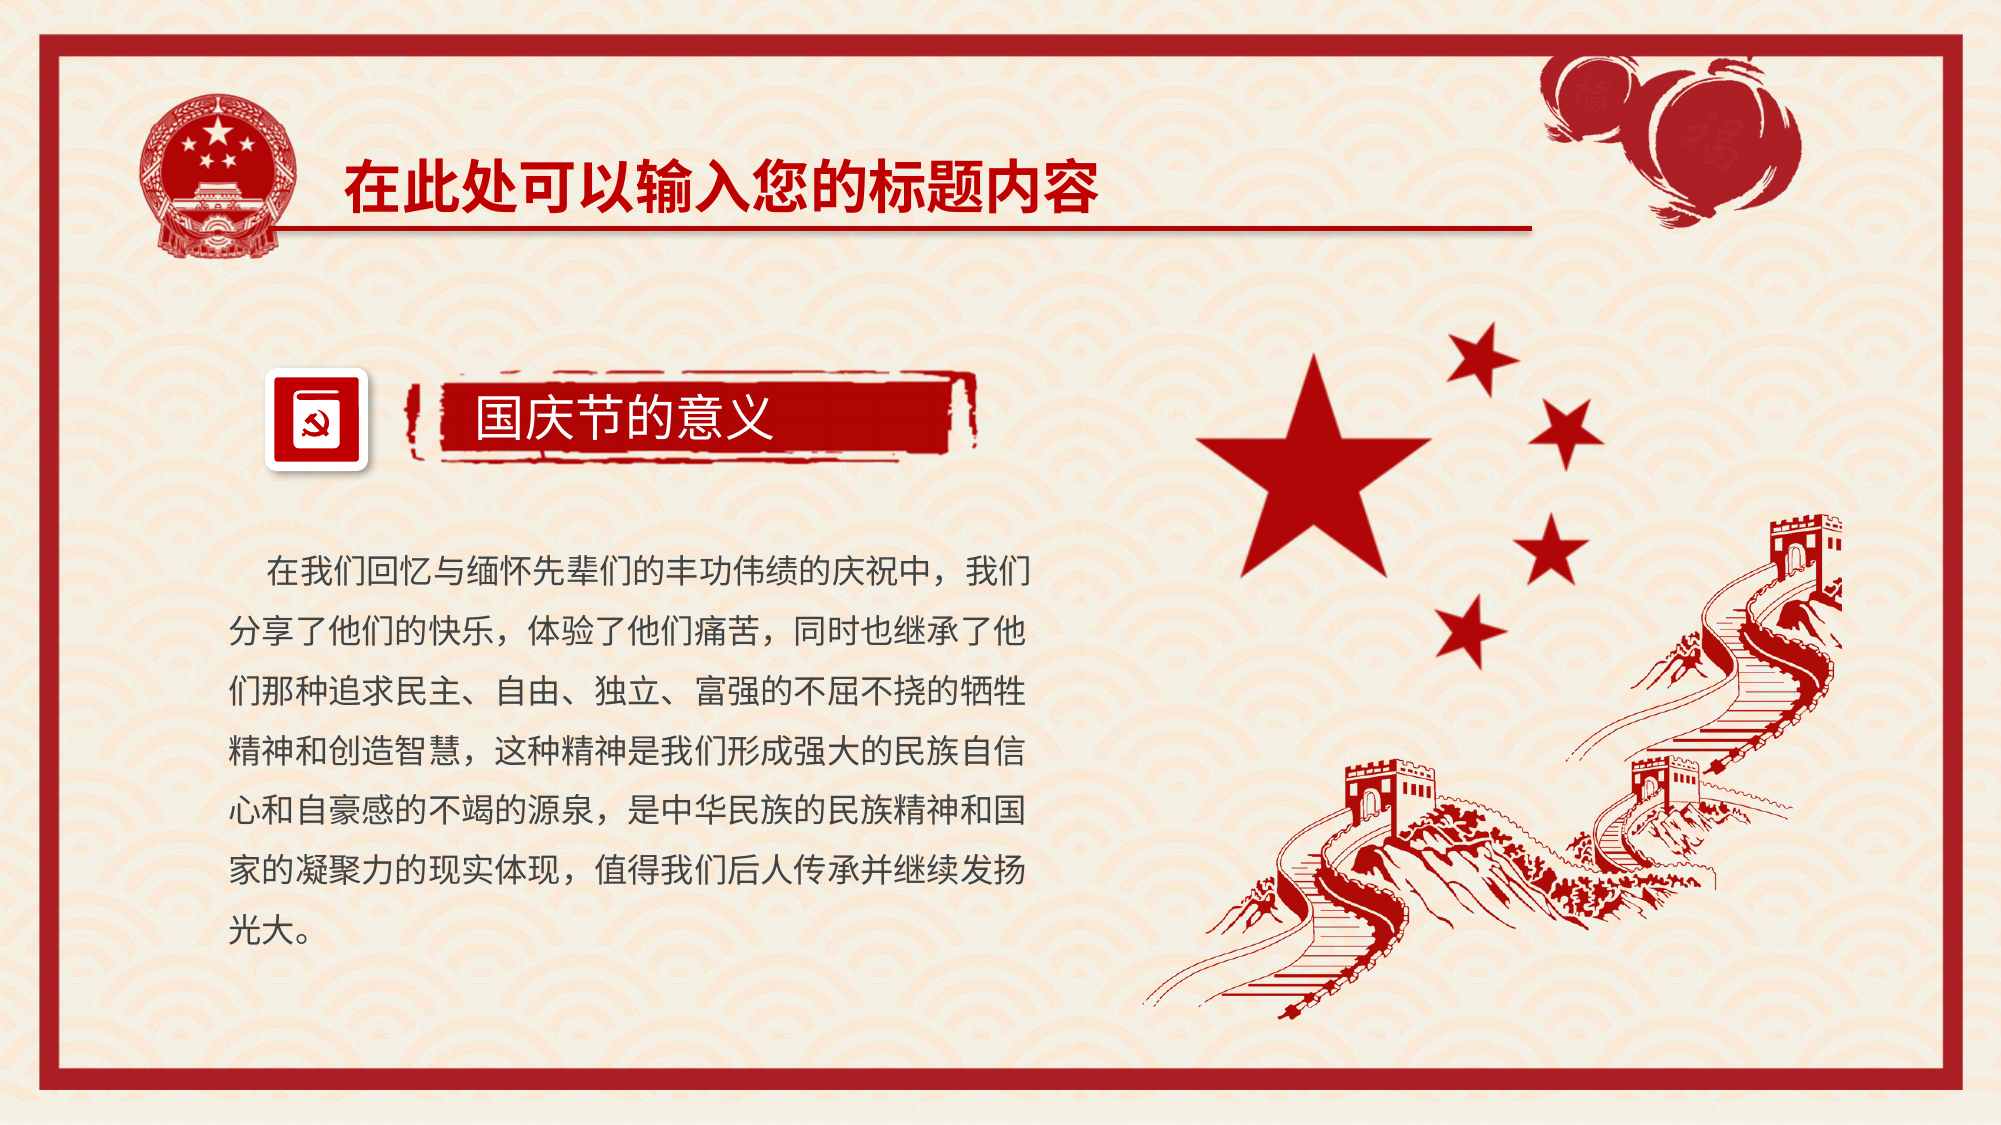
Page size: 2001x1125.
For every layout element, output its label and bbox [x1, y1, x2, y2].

picture [0, 0, 2001, 1125]
text_box [387, 360, 984, 474]
